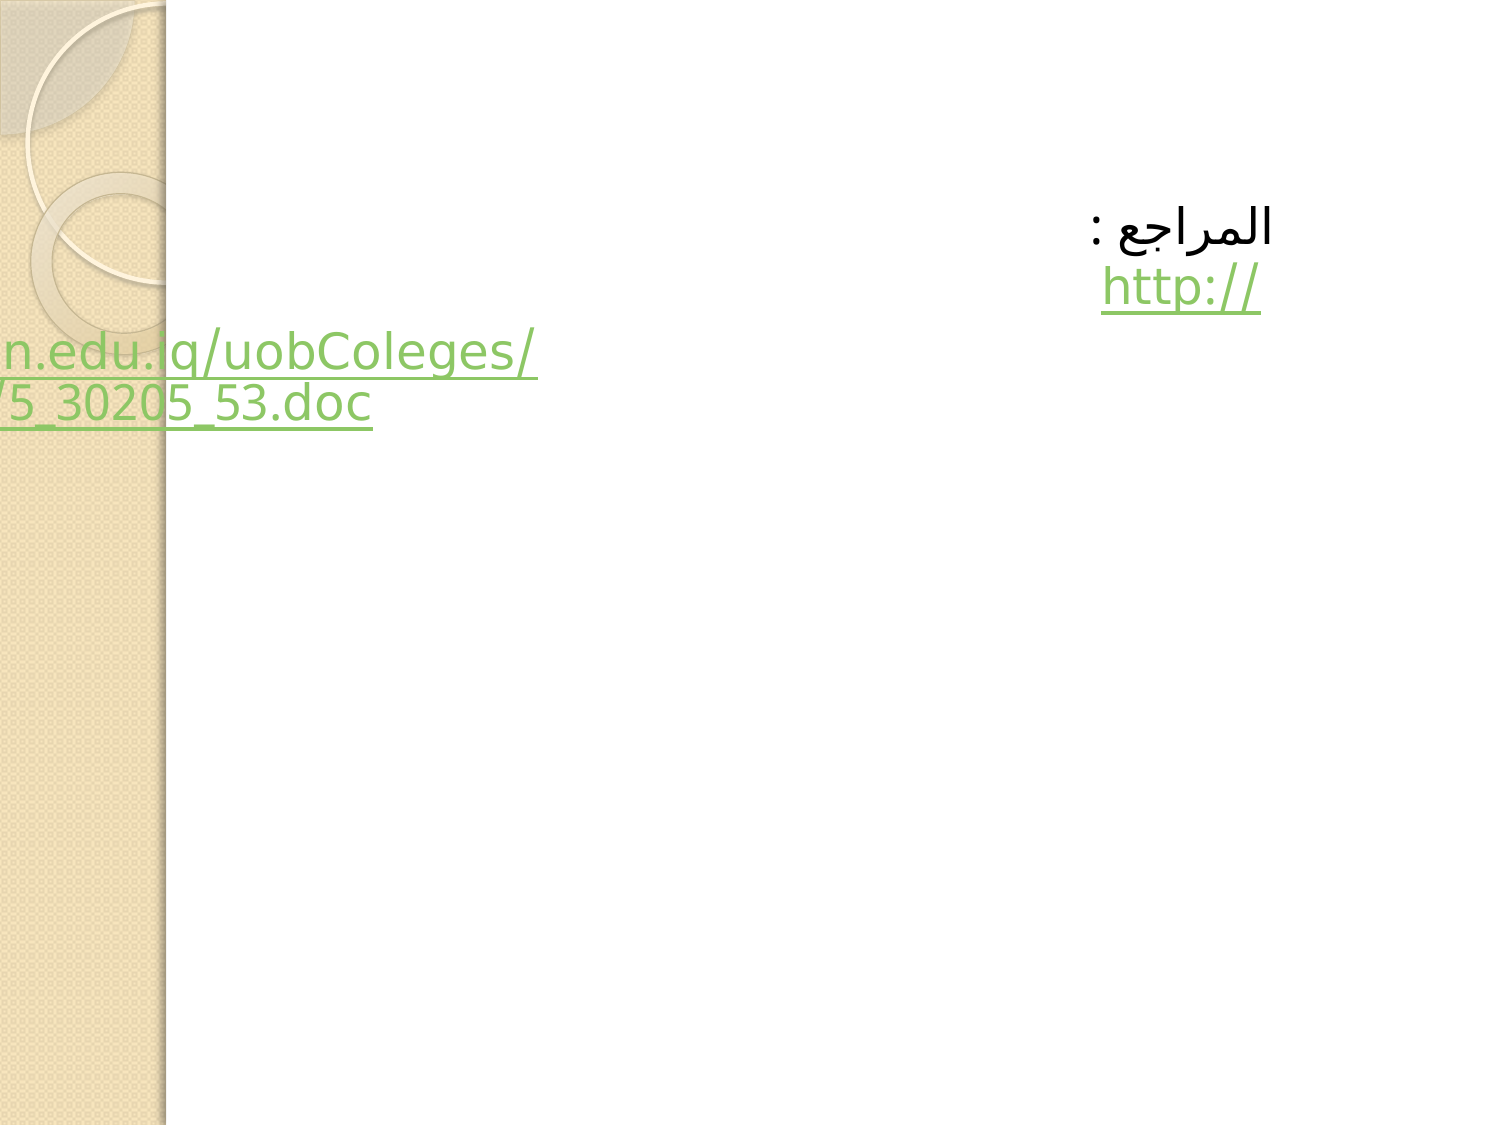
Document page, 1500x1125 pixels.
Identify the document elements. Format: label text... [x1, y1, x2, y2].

text_box المراجع : http://www.uobabylon.edu.iq/uobColeges/ad_downloads/5_30205_53.doc [339, 187, 1289, 453]
